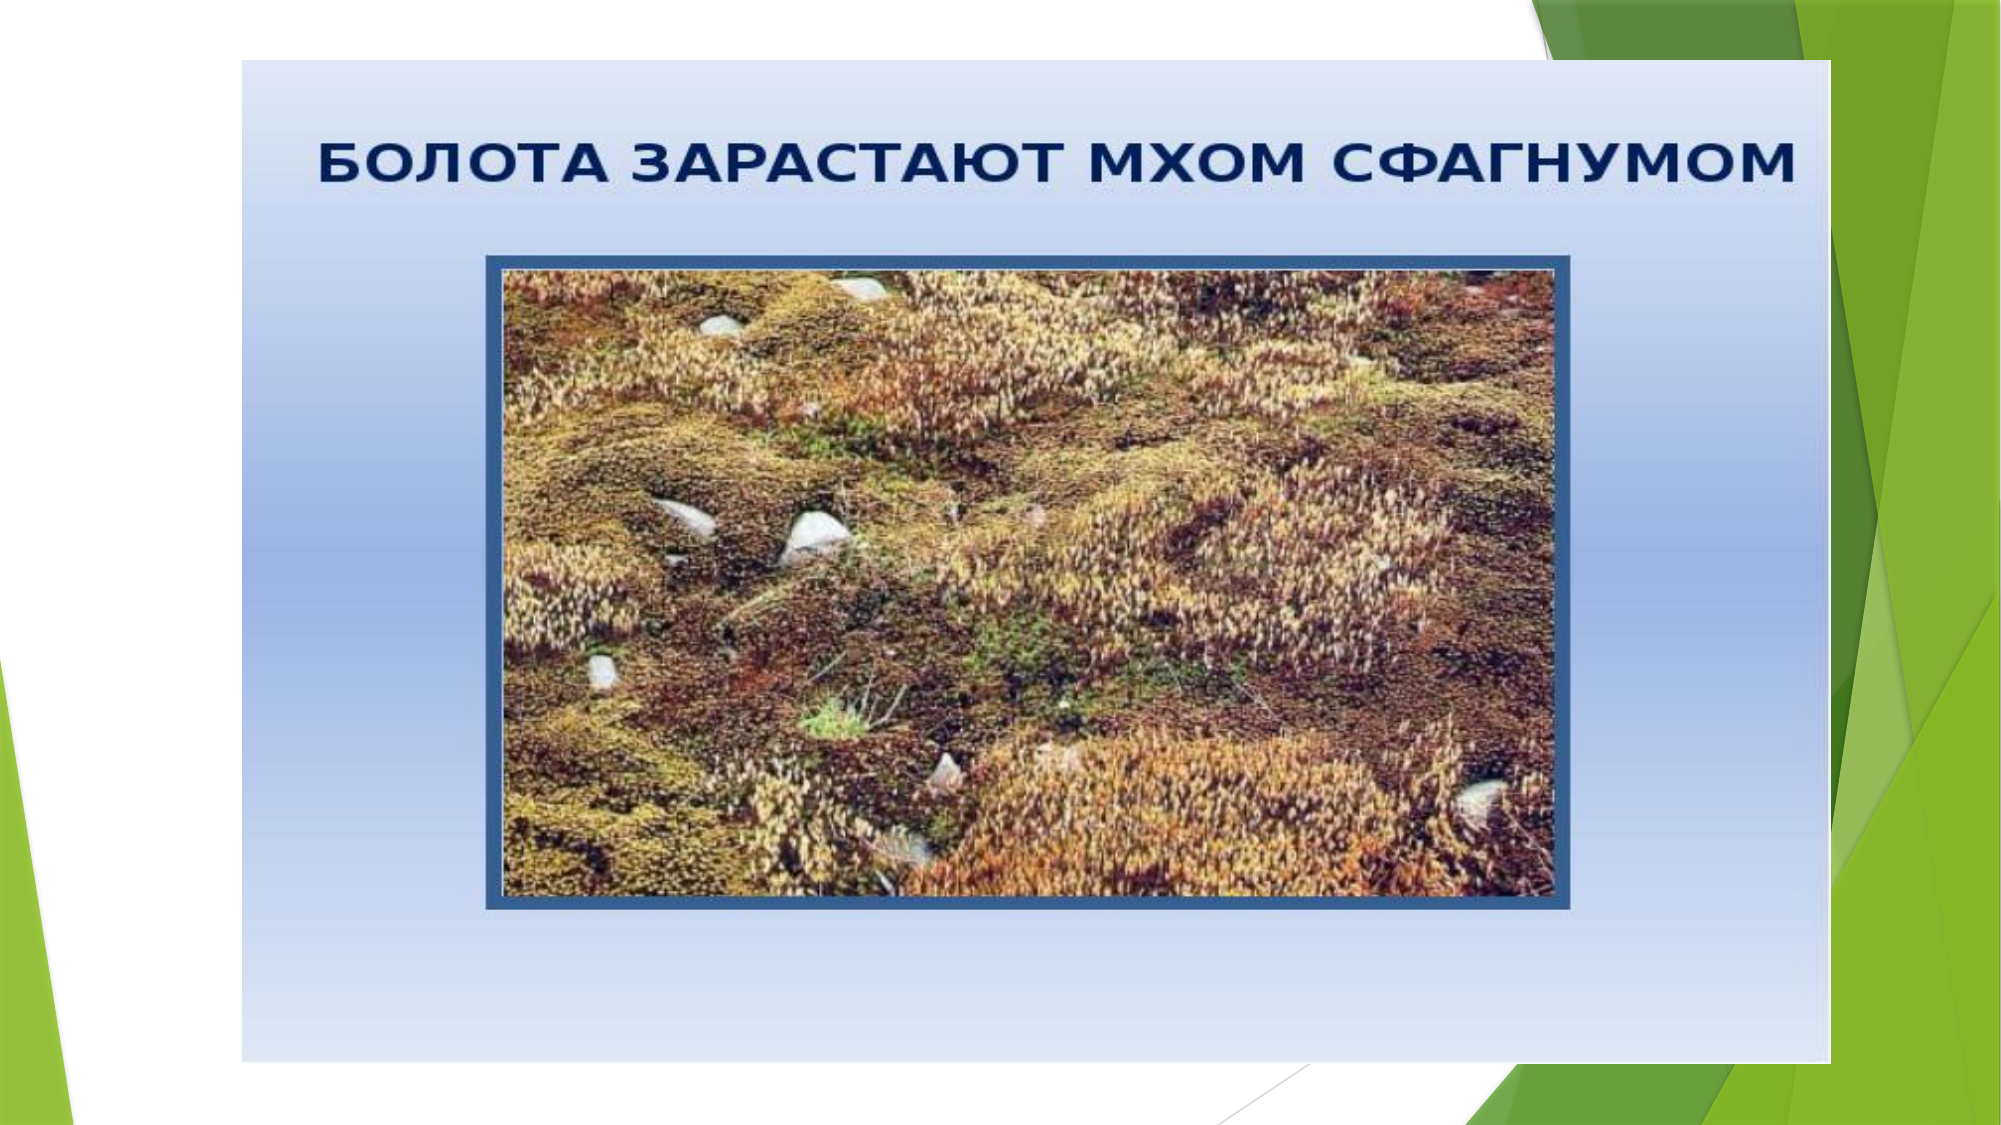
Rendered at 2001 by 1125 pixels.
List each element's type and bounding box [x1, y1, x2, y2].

picture [241, 60, 1831, 1065]
